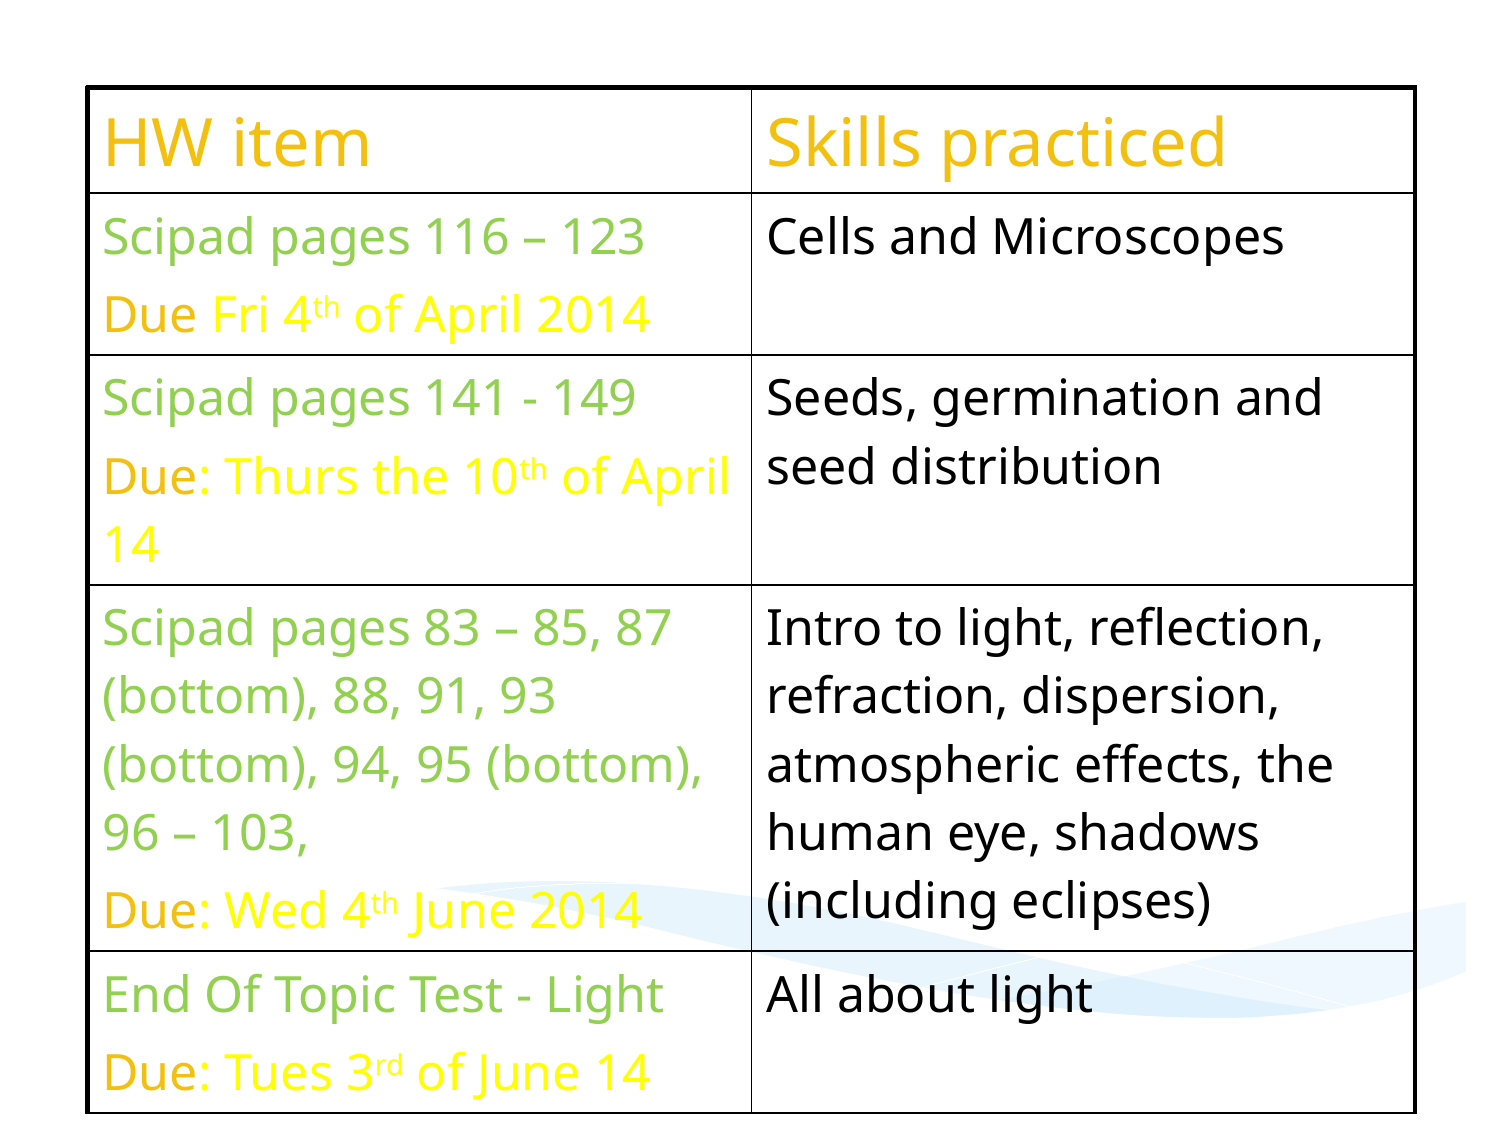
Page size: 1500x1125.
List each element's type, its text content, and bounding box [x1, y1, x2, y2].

table_cell All about light [752, 952, 1413, 1112]
table_header Skills practiced [752, 90, 1413, 192]
table_cell End Of Topic Test - Light Due: Tues 3rd of June 14 [90, 952, 751, 1112]
table_cell Scipad pages 83 – 85, 87 (bottom), 88, 91, 93 (bottom), 94, 95 (bottom), 96 – 103, Due: Wed 4th June 2014 [90, 586, 751, 950]
table_cell Intro to light, reflection, refraction, dispersion, atmospheric effects, the human eye, shadows (including eclipses) [752, 586, 1413, 950]
table_cell Scipad pages 141 - 149 Due: Thurs the 10th of April 14 [90, 356, 751, 584]
table_header HW item [90, 90, 751, 192]
table_cell Cells and Microscopes [752, 194, 1413, 354]
table_cell Seeds, germination and seed distribution [752, 356, 1413, 584]
table_cell Scipad pages 116 – 123 Due Fri 4th of April 2014 [90, 194, 751, 354]
